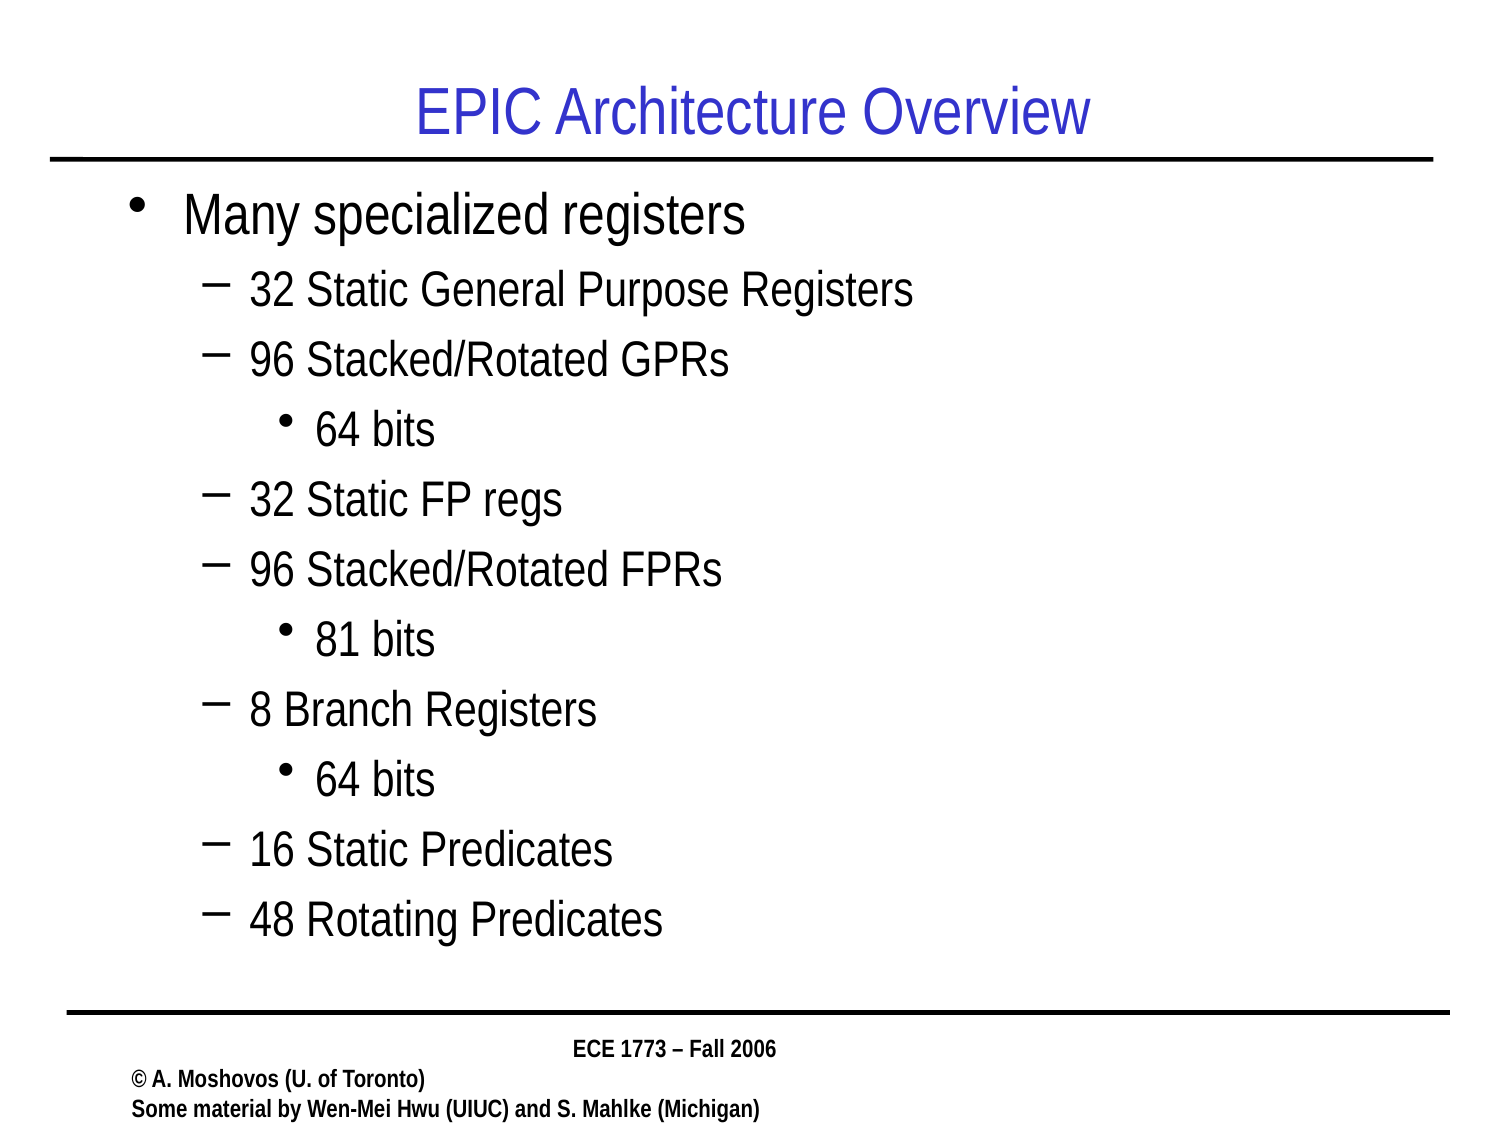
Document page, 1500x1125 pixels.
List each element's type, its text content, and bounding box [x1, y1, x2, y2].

list Many specialized registers 32 Static General Purpose Registers 96 Stacked/Rotated GPRs 64 bits 32 Static FP regs 96 Stacked/Rotated FPRs 81 bits 8 Branch Registers 64 bits 16 Static Predicates 48 Rotating Predicates [112, 168, 1388, 1001]
footer ECE 1773 – Fall 2006 © A. Moshovos (U. of Toronto) Some material by Wen-Mei Hwu (UIUC) and S. Mahlke (Michigan) [116, 1024, 1234, 1101]
title EPIC Architecture Overview [116, 65, 1392, 151]
